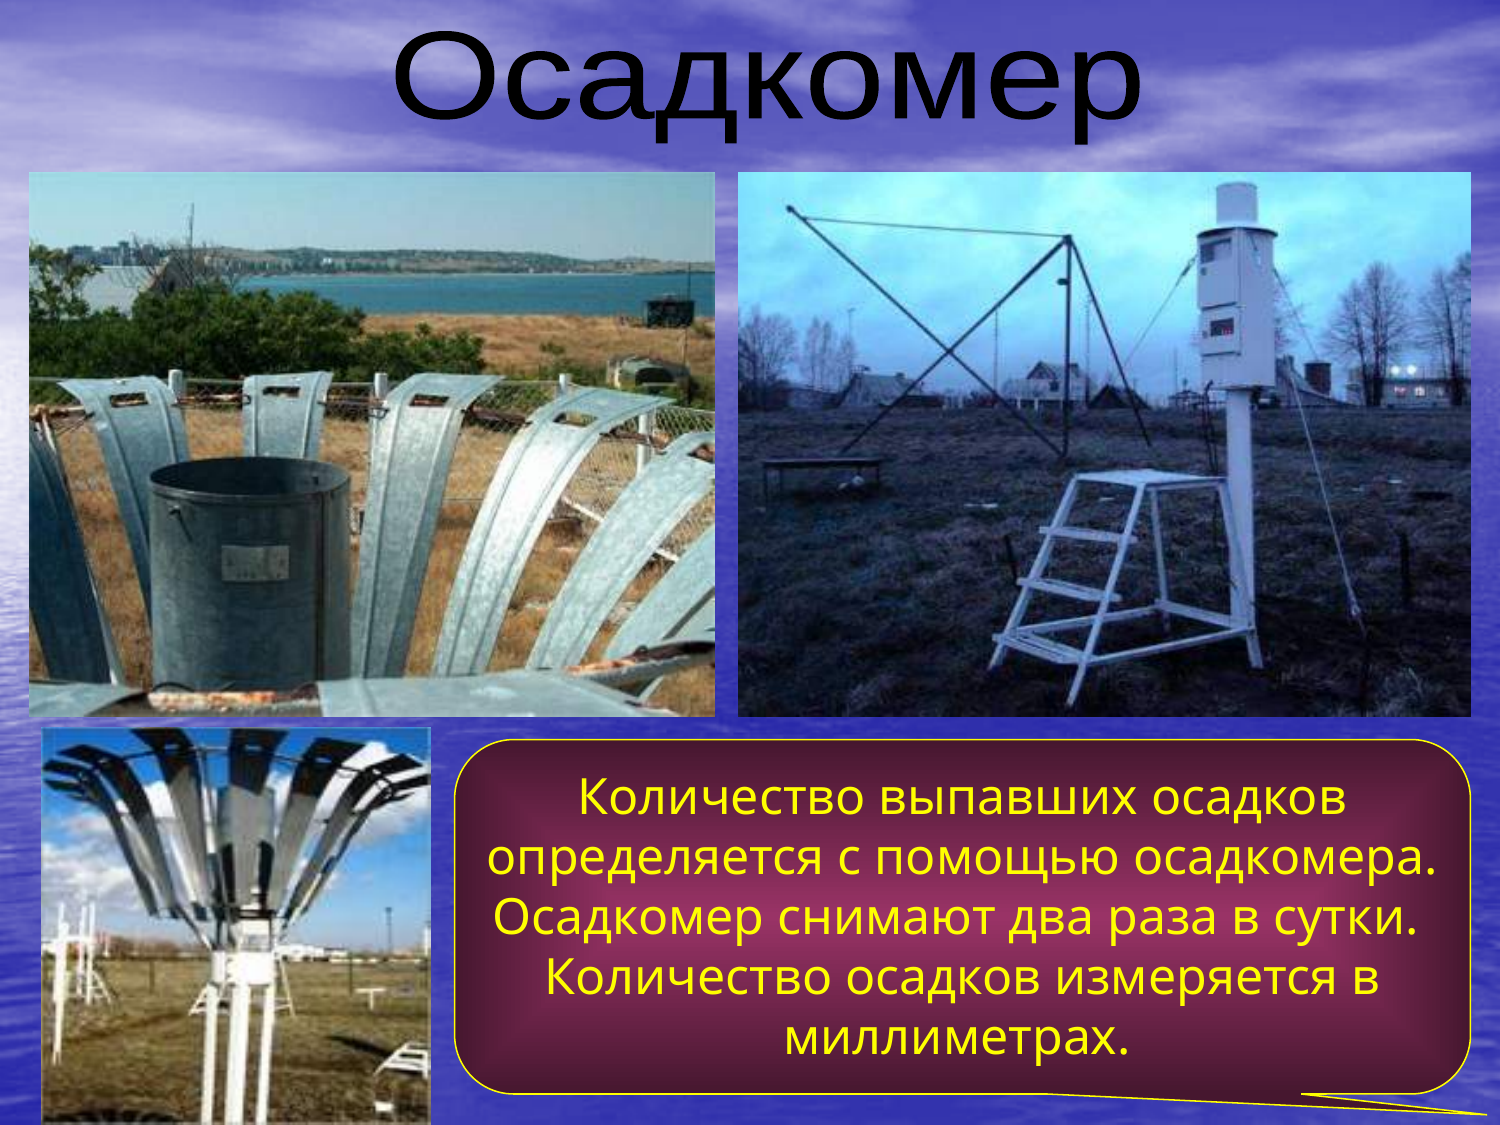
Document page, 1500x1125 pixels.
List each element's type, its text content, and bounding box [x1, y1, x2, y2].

picture [737, 172, 1471, 717]
text_box Количество выпавших осадков определяется с помощью осадкомера. Осадкомер снимают два раза в сутки. Количество осадков измеряется в миллиметрах. [454, 739, 1488, 1115]
picture [40, 727, 432, 1125]
picture [29, 172, 715, 717]
